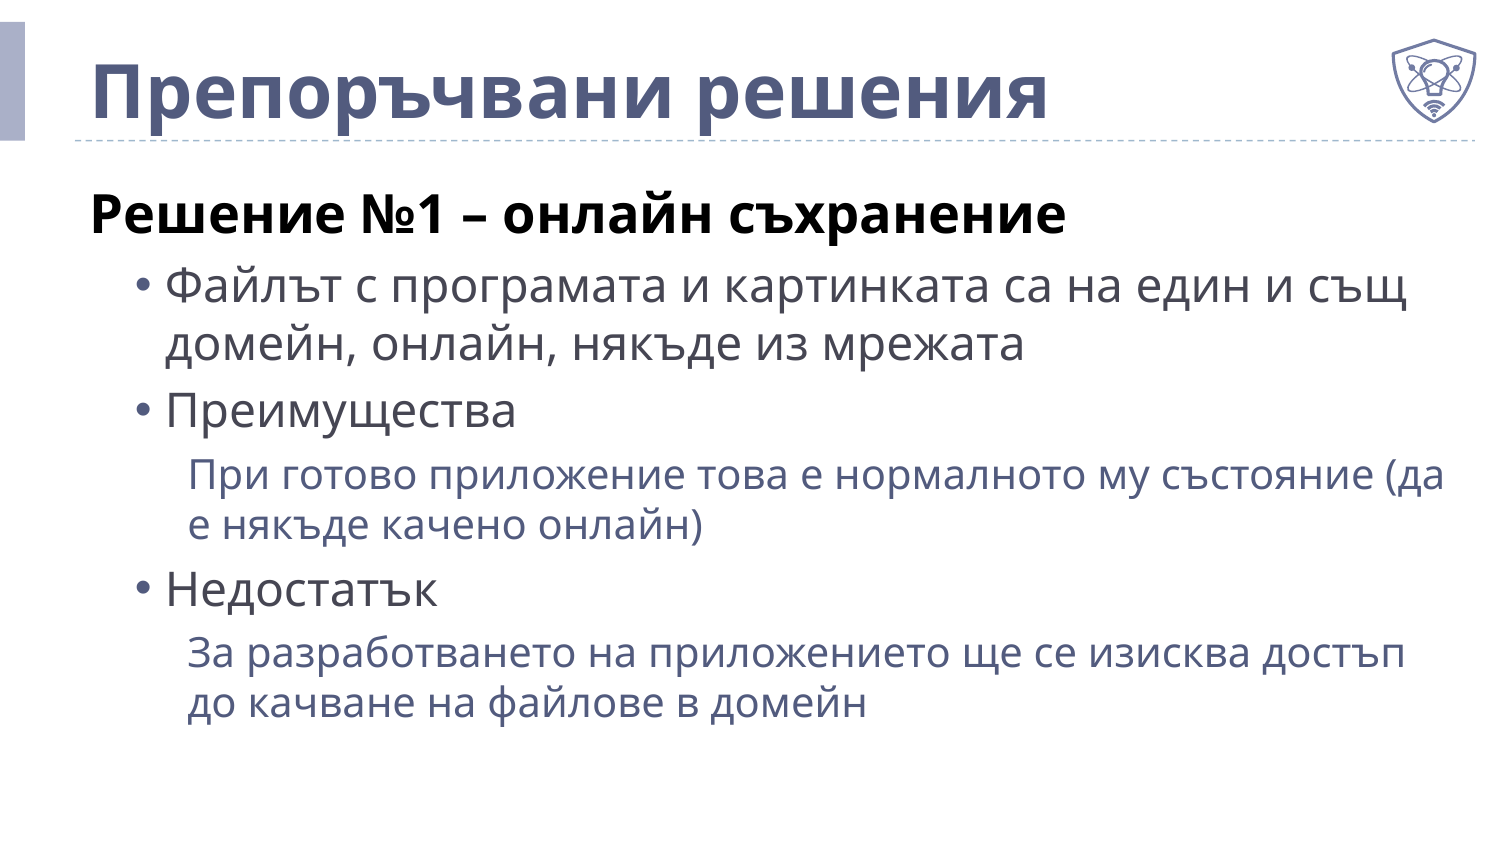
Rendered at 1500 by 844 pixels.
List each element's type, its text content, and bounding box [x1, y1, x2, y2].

list Решение №1 – онлайн съхранение Файлът с програмата и картинката са на един и същ домейн, онлайн, някъде из мрежата Преимущества При готово приложение това е нормалното му състояние (да е някъде качено онлайн) Недостатък За разработването на приложението ще се изисква достъп до качване на файлове в домейн [75, 171, 1475, 835]
title Препоръчвани решения [75, 18, 1475, 141]
